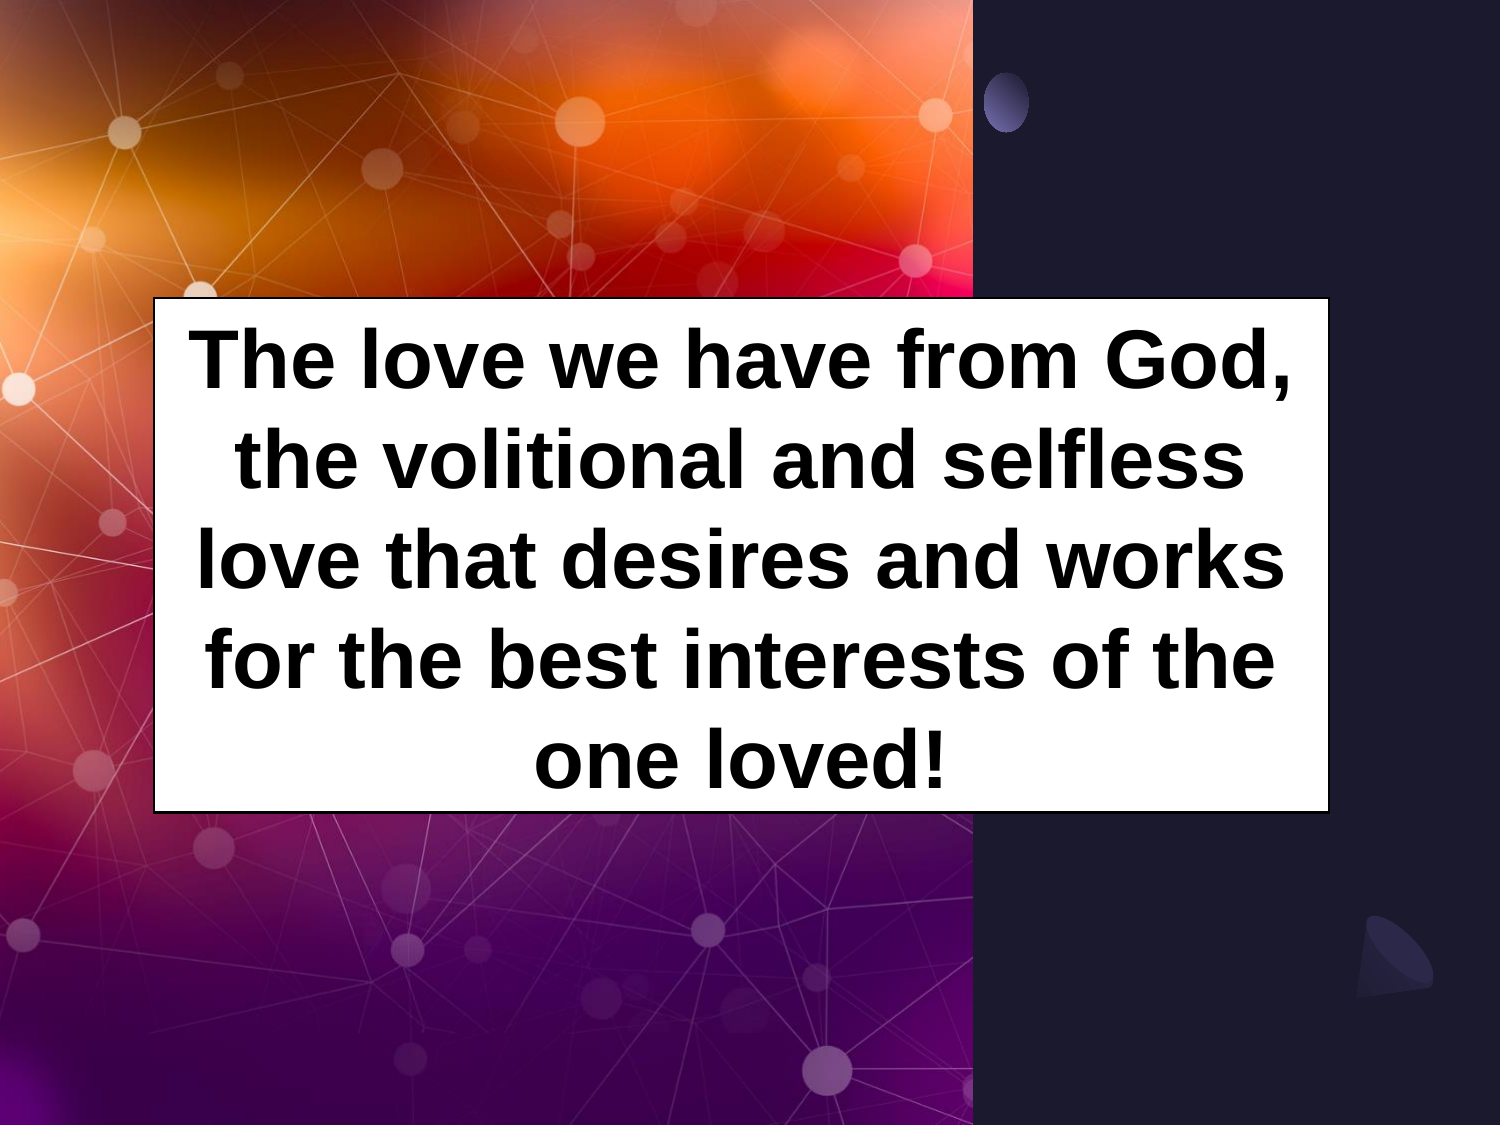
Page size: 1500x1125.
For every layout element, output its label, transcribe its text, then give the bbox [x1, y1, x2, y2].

text_box The love we have from God, the volitional and selfless love that desires and works for the best interests of the one loved! [973, 297, 1330, 814]
picture [0, 0, 973, 1125]
